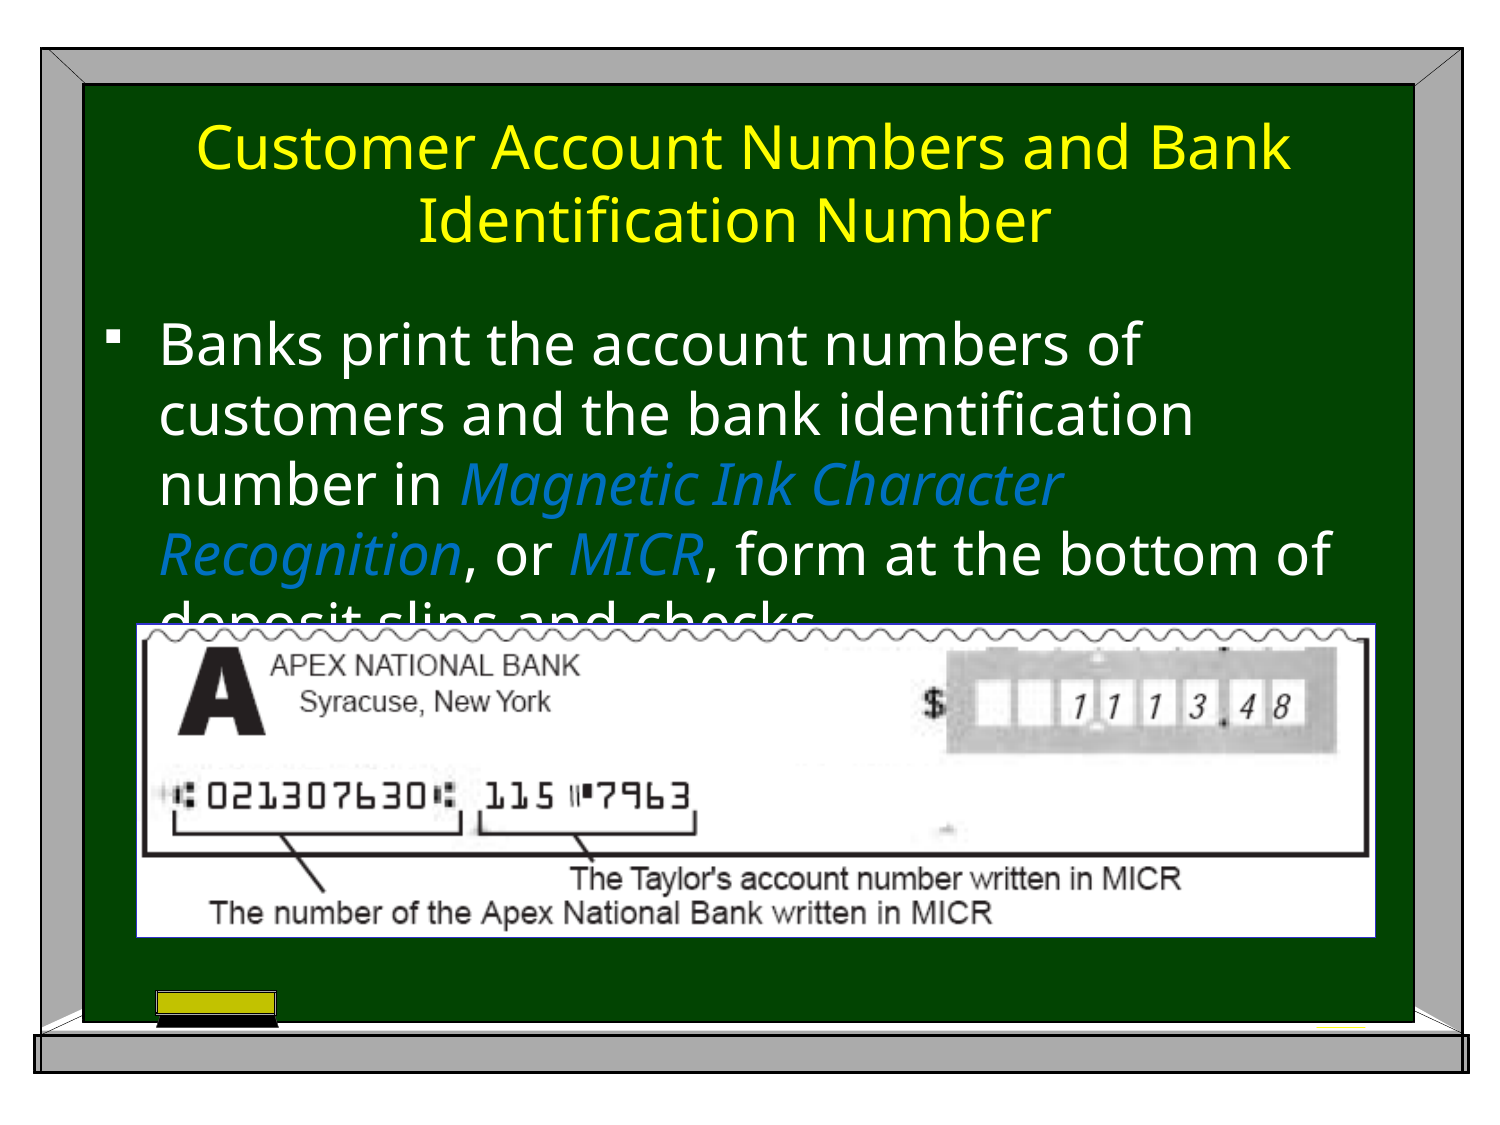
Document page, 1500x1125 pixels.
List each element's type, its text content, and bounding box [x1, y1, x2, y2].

picture [137, 624, 1376, 937]
list Banks print the account numbers of customers and the bank identification number in Magnetic Ink Character Recognition, or MICR, form at the bottom of deposit slips and checks. [87, 299, 1413, 625]
title Customer Account Numbers and Bank Identification Number [87, 99, 1400, 263]
